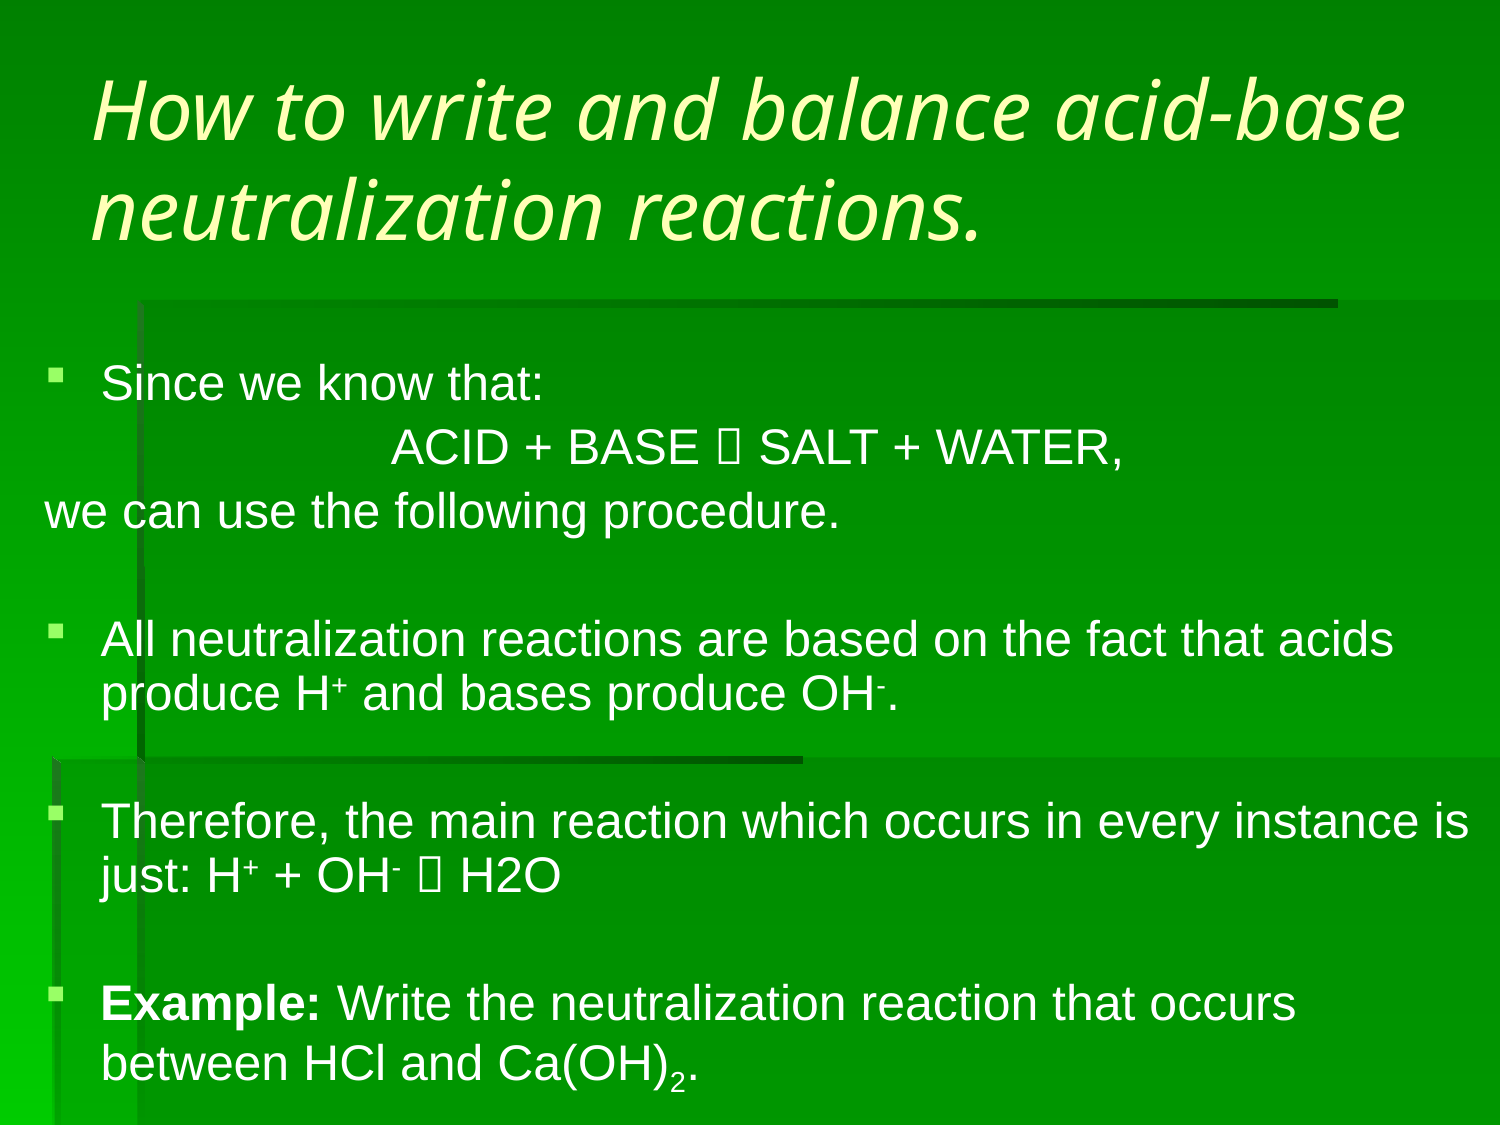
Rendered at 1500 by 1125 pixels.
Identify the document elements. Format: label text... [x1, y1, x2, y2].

title How to write and balance acid-base neutralization reactions. [74, 39, 1451, 276]
list Since we know that: ACID + BASE  SALT + WATER, we can use the following procedure. All neutralization reactions are based on the fact that acids produce H+ and bases produce OH-. Therefore, the main reaction which occurs in every instance is just: H+ + OH-  H2O Example: Write the neutralization reaction that occurs between HCl and Ca(OH)2. [29, 349, 1500, 1125]
